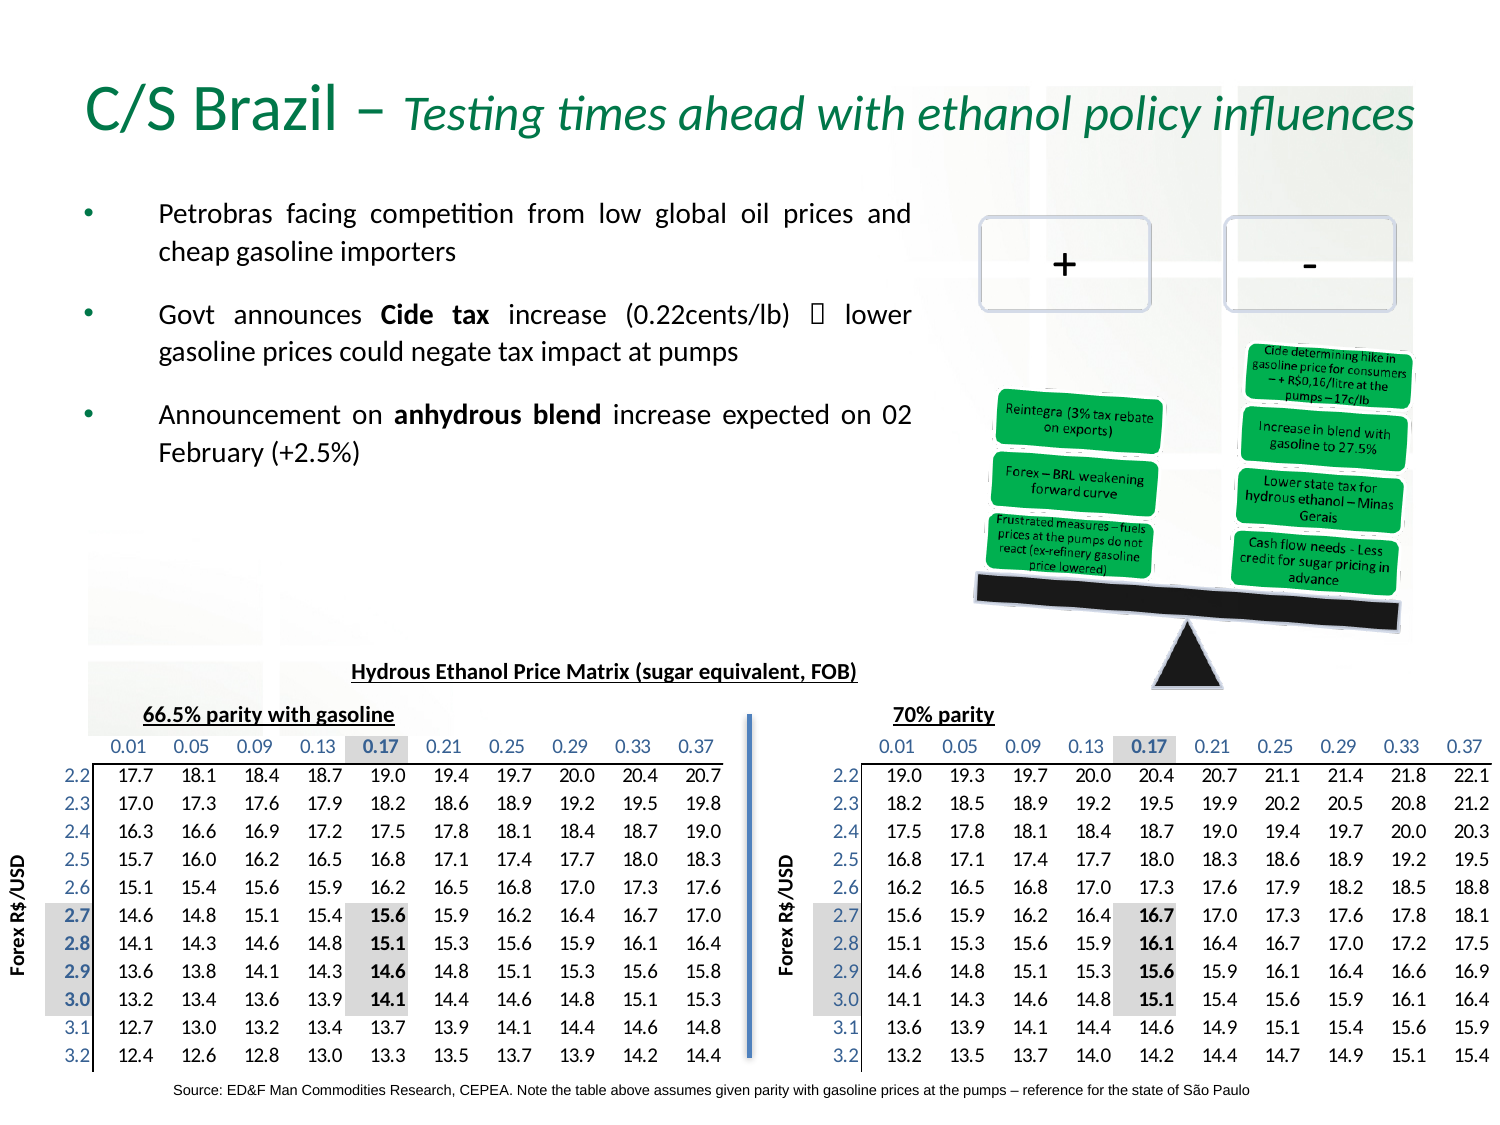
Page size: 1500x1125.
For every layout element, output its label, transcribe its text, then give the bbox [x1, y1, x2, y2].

text_box C/S Brazil – Testing times ahead with ethanol policy influences [70, 56, 1459, 152]
text_box Hydrous Ethanol Price Matrix (sugar equivalent, FOB) [103, 649, 945, 692]
text_box Petrobras facing competition from low global oil prices and cheap gasoline importers Govt announces Cide tax increase (0.22cents/lb)  lower gasoline prices could negate tax impact at pumps Announcement on anhydrous blend increase expected on 02 February (+2.5%) [68, 184, 928, 476]
text_box 66.5% parity with gasoline 70% parity [128, 692, 1132, 735]
picture [0, 0, 1500, 1125]
text_box Source: ED&F Man Commodities Research, CEPEA. Note the table above assumes given parity with gasoline prices at the pumps – reference for the state of São Paulo [158, 1073, 1341, 1106]
